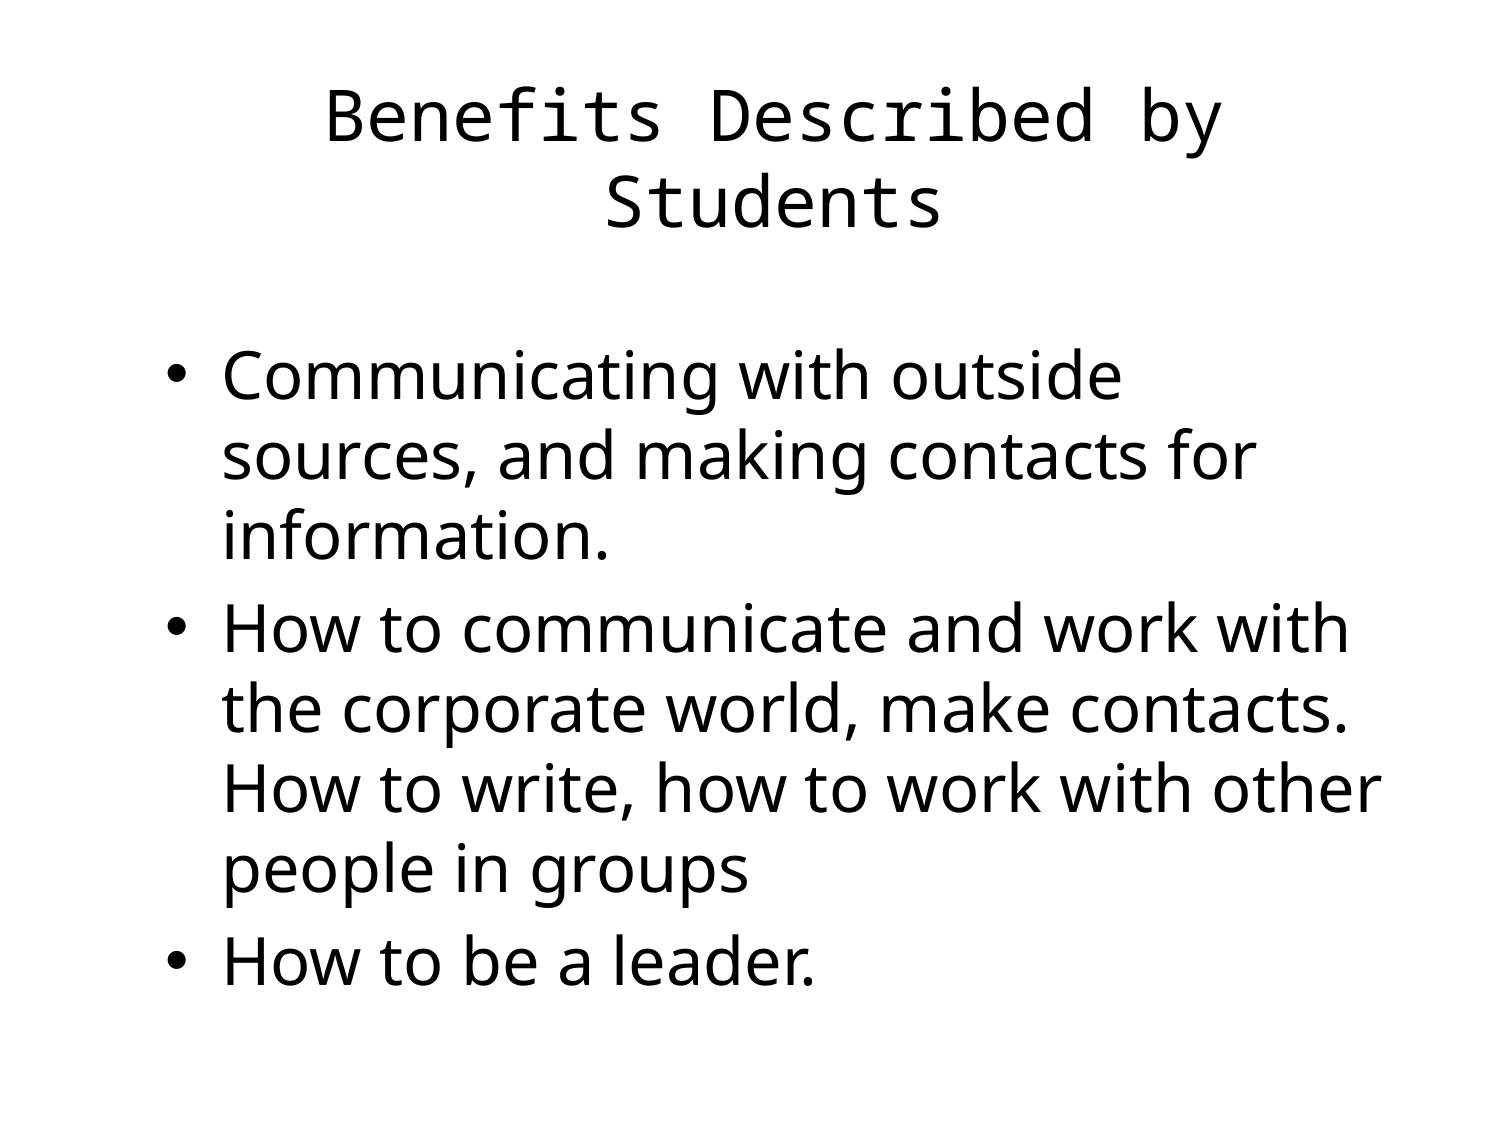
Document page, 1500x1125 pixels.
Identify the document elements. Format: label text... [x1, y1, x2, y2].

list Communicating with outside sources, and making contacts for information. How to communicate and work with the corporate world, make contacts. How to write, how to work with other people in groups How to be a leader. [150, 324, 1412, 950]
title Benefits Described by Students [125, 62, 1425, 250]
